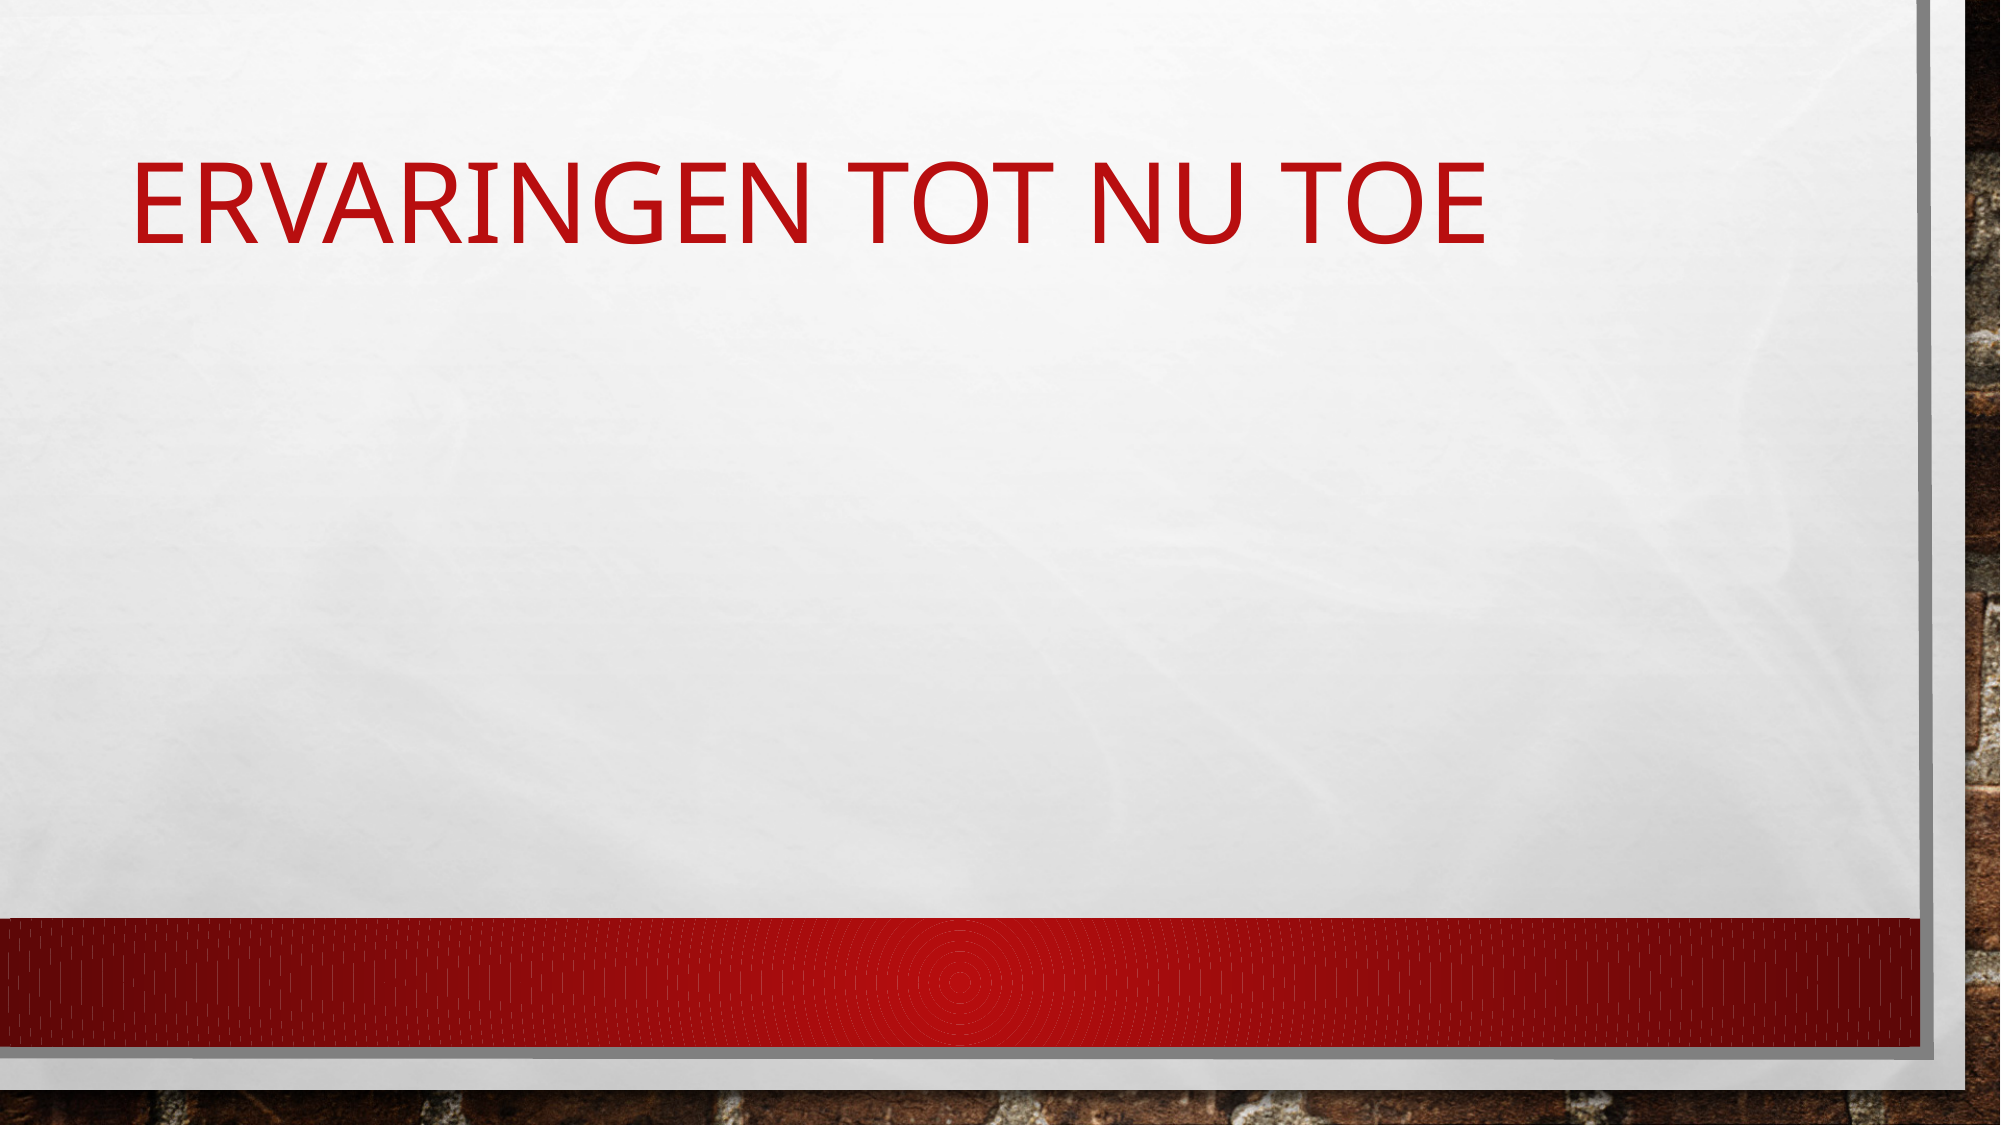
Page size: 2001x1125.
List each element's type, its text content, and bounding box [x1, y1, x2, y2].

picture [0, 0, 2000, 1125]
title Ervaringen tot nu toe [112, 112, 1818, 302]
